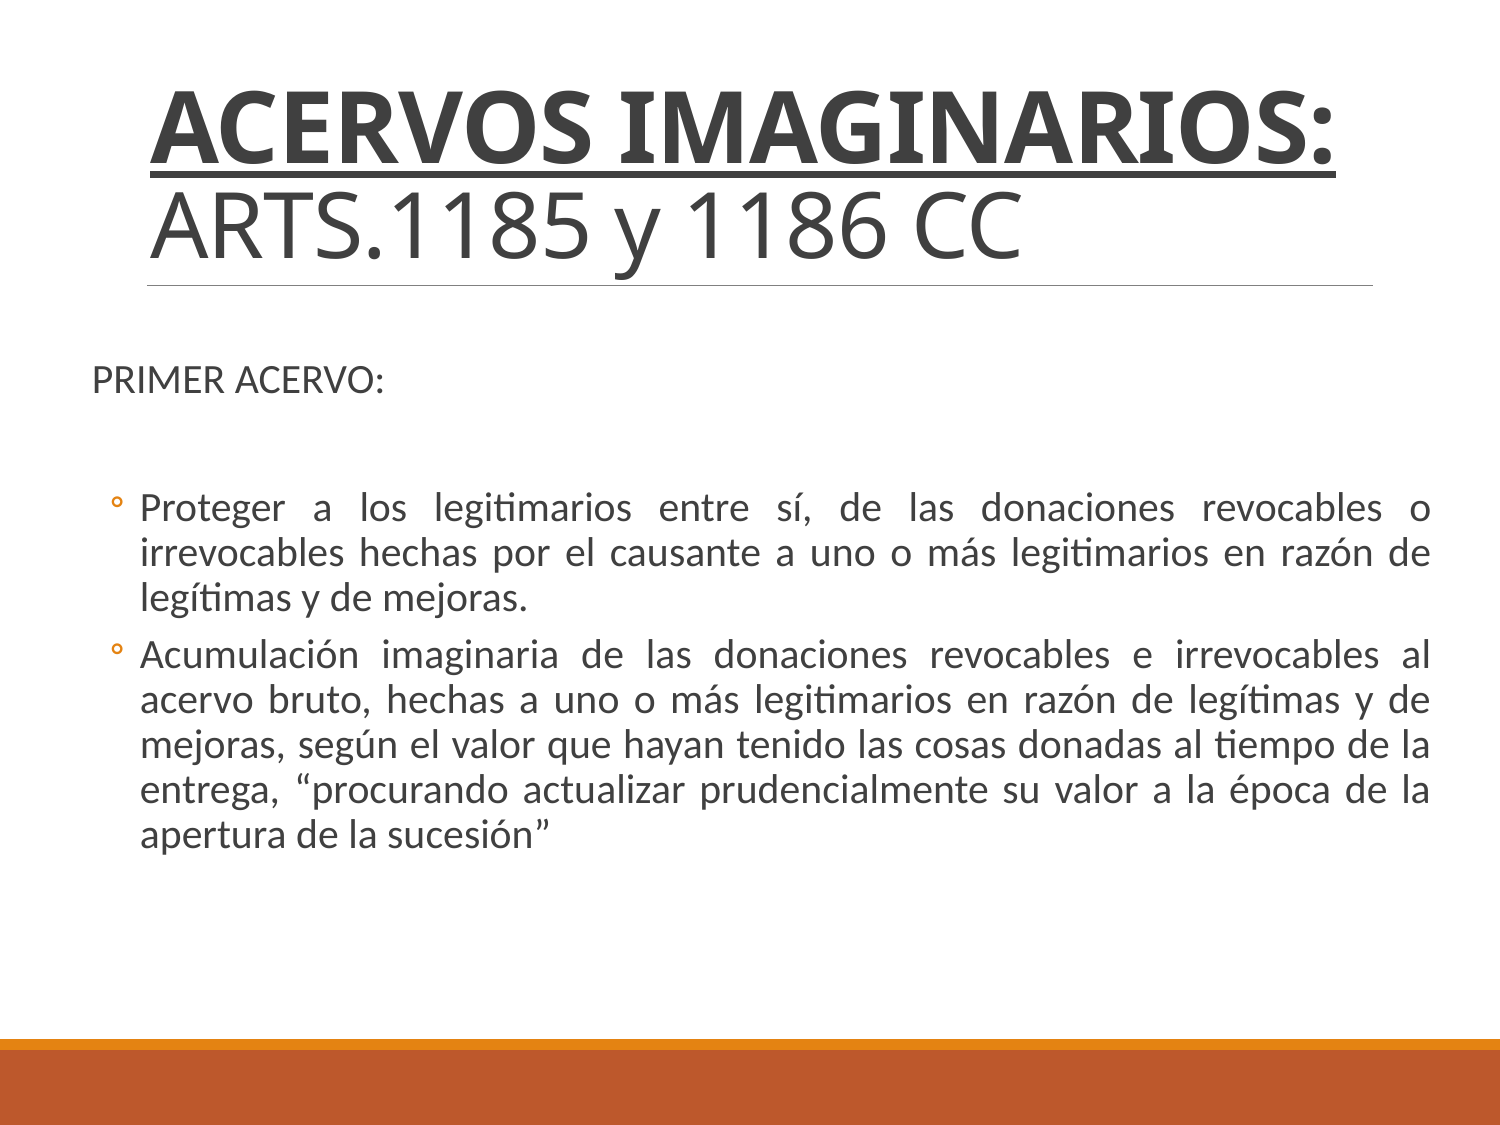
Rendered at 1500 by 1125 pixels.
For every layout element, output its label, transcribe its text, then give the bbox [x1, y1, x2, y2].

list PRIMER ACERVO: Proteger a los legitimarios entre sí, de las donaciones revocables o irrevocables hechas por el causante a uno o más legitimarios en razón de legítimas y de mejoras. Acumulación imaginaria de las donaciones revocables e irrevocables al acervo bruto, hechas a uno o más legitimarios en razón de legítimas y de mejoras, según el valor que hayan tenido las cosas donadas al tiempo de la entrega, “procurando actualizar prudencialmente su valor a la época de la apertura de la sucesión” [76, 350, 1432, 1005]
title ACERVOS IMAGINARIOS: ARTS.1185 y 1186 CC [135, 47, 1373, 285]
